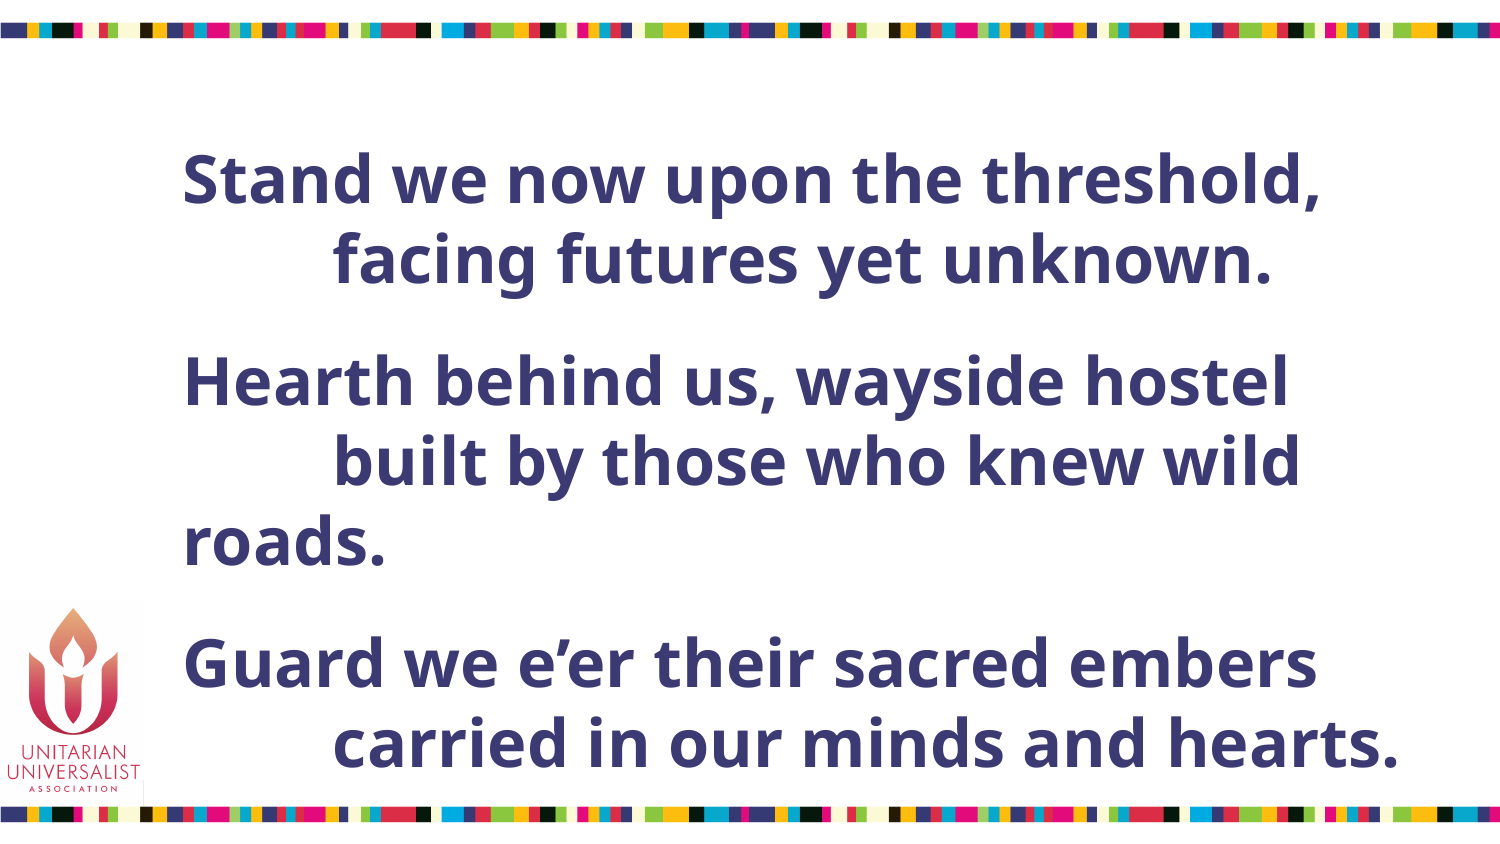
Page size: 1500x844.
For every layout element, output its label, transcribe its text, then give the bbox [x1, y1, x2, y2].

text_box Stand we now upon the threshold, facing futures yet unknown. Hearth behind us, wayside hostel built by those who knew wild roads. Guard we e’er their sacred embers carried in our minds and hearts. [168, 122, 1475, 796]
picture [0, 600, 1500, 824]
picture [0, 22, 1500, 40]
